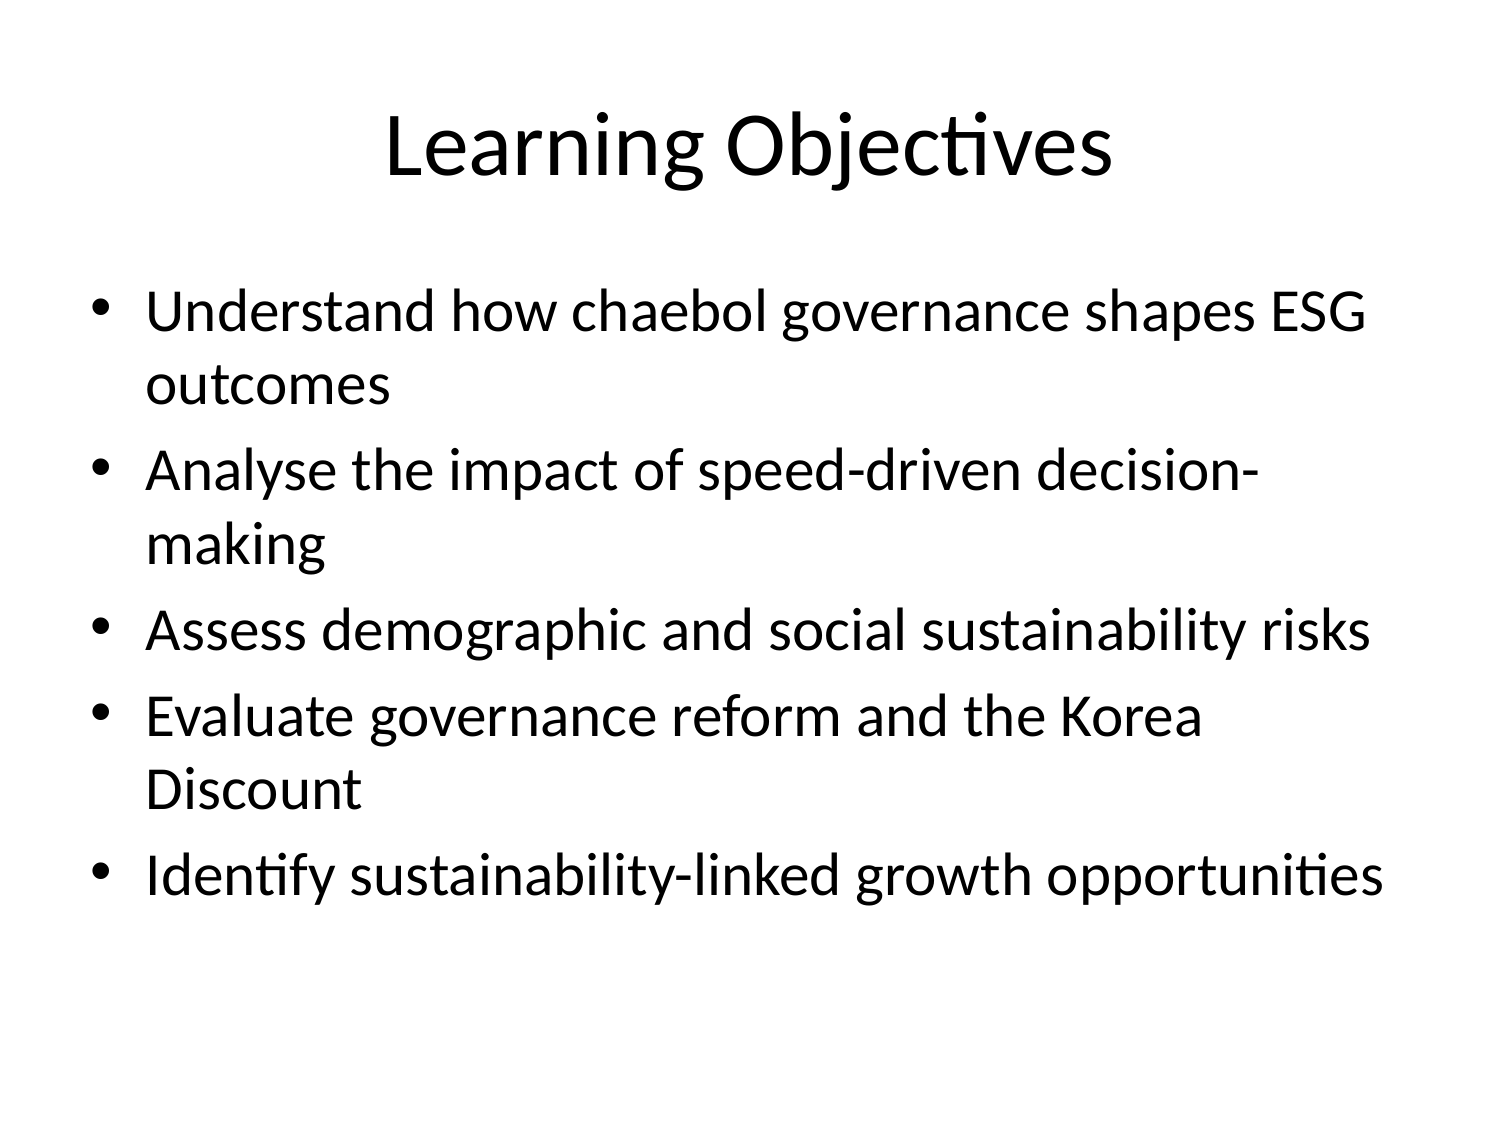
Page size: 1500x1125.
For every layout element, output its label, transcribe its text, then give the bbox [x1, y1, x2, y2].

title Learning Objectives [75, 45, 1425, 233]
list Understand how chaebol governance shapes ESG outcomes Analyse the impact of speed-driven decision-making Assess demographic and social sustainability risks Evaluate governance reform and the Korea Discount Identify sustainability-linked growth opportunities [75, 262, 1425, 1005]
